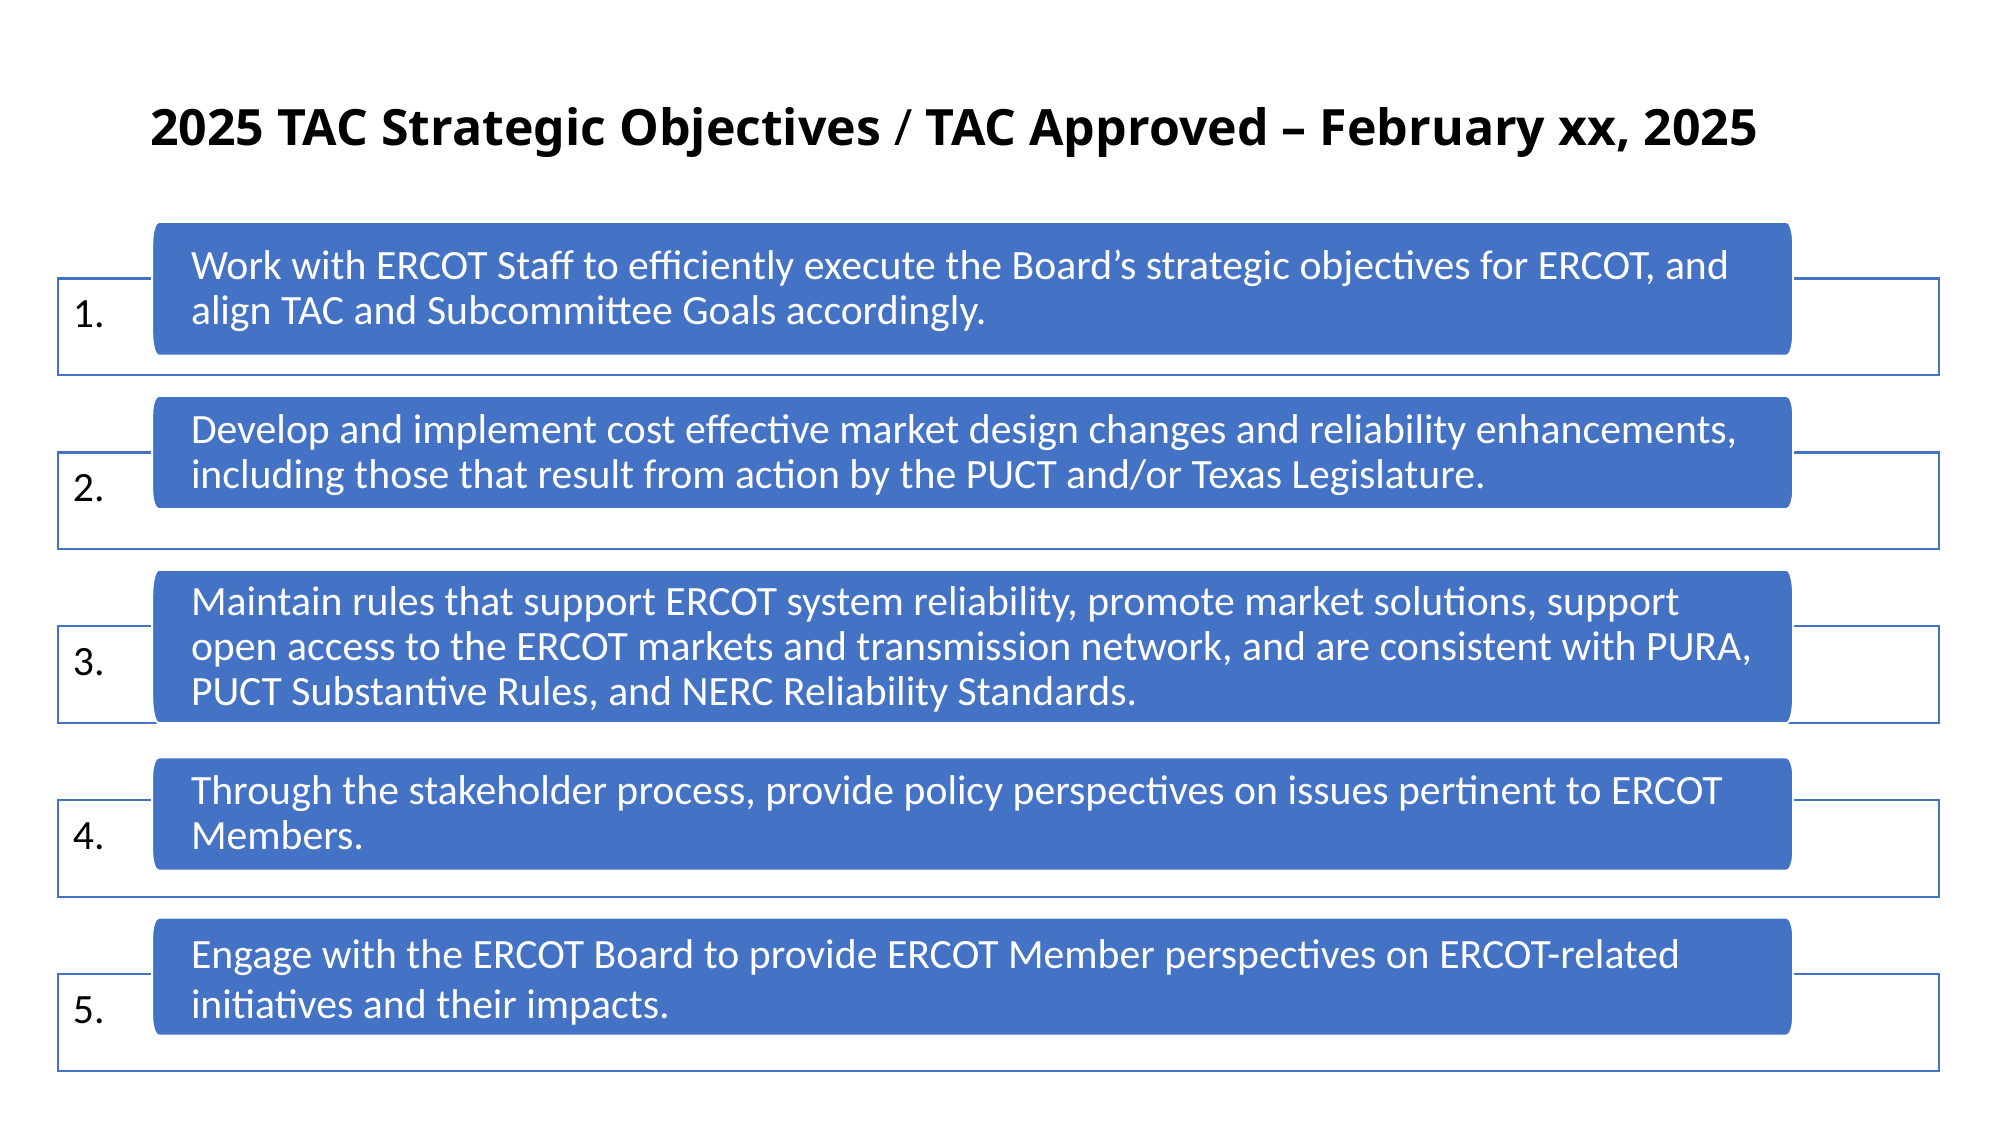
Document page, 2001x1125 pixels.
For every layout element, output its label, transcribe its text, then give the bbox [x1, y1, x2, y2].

text_box 2025 TAC Strategic Objectives / TAC Approved – February xx, 2025 [79, 79, 1829, 221]
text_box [58, 221, 1940, 1071]
